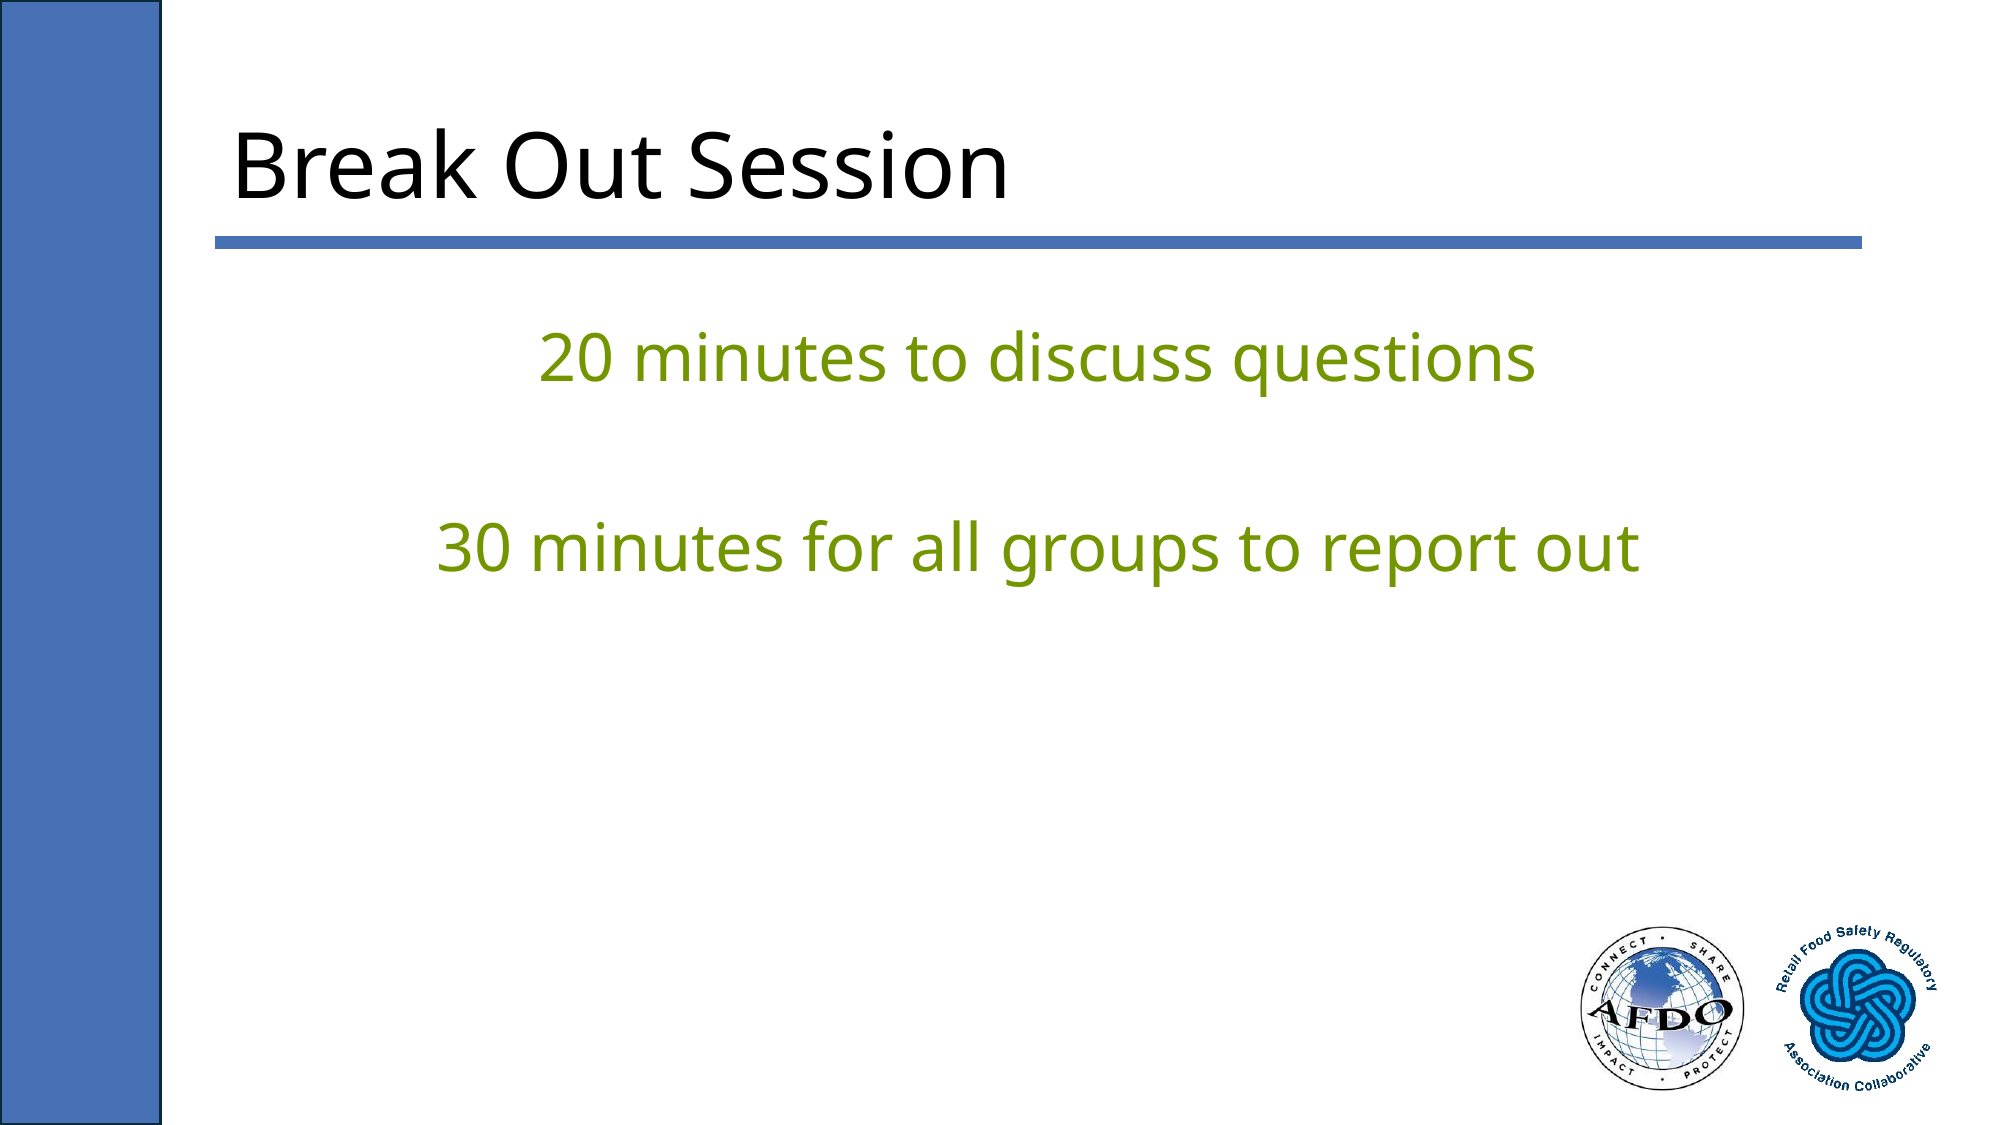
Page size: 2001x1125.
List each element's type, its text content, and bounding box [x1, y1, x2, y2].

title Break Out Session [215, 110, 1863, 227]
picture [1579, 925, 1745, 1091]
picture [1776, 925, 1937, 1091]
list 20 minutes to discuss questions 30 minutes for all groups to report out [215, 306, 1863, 681]
